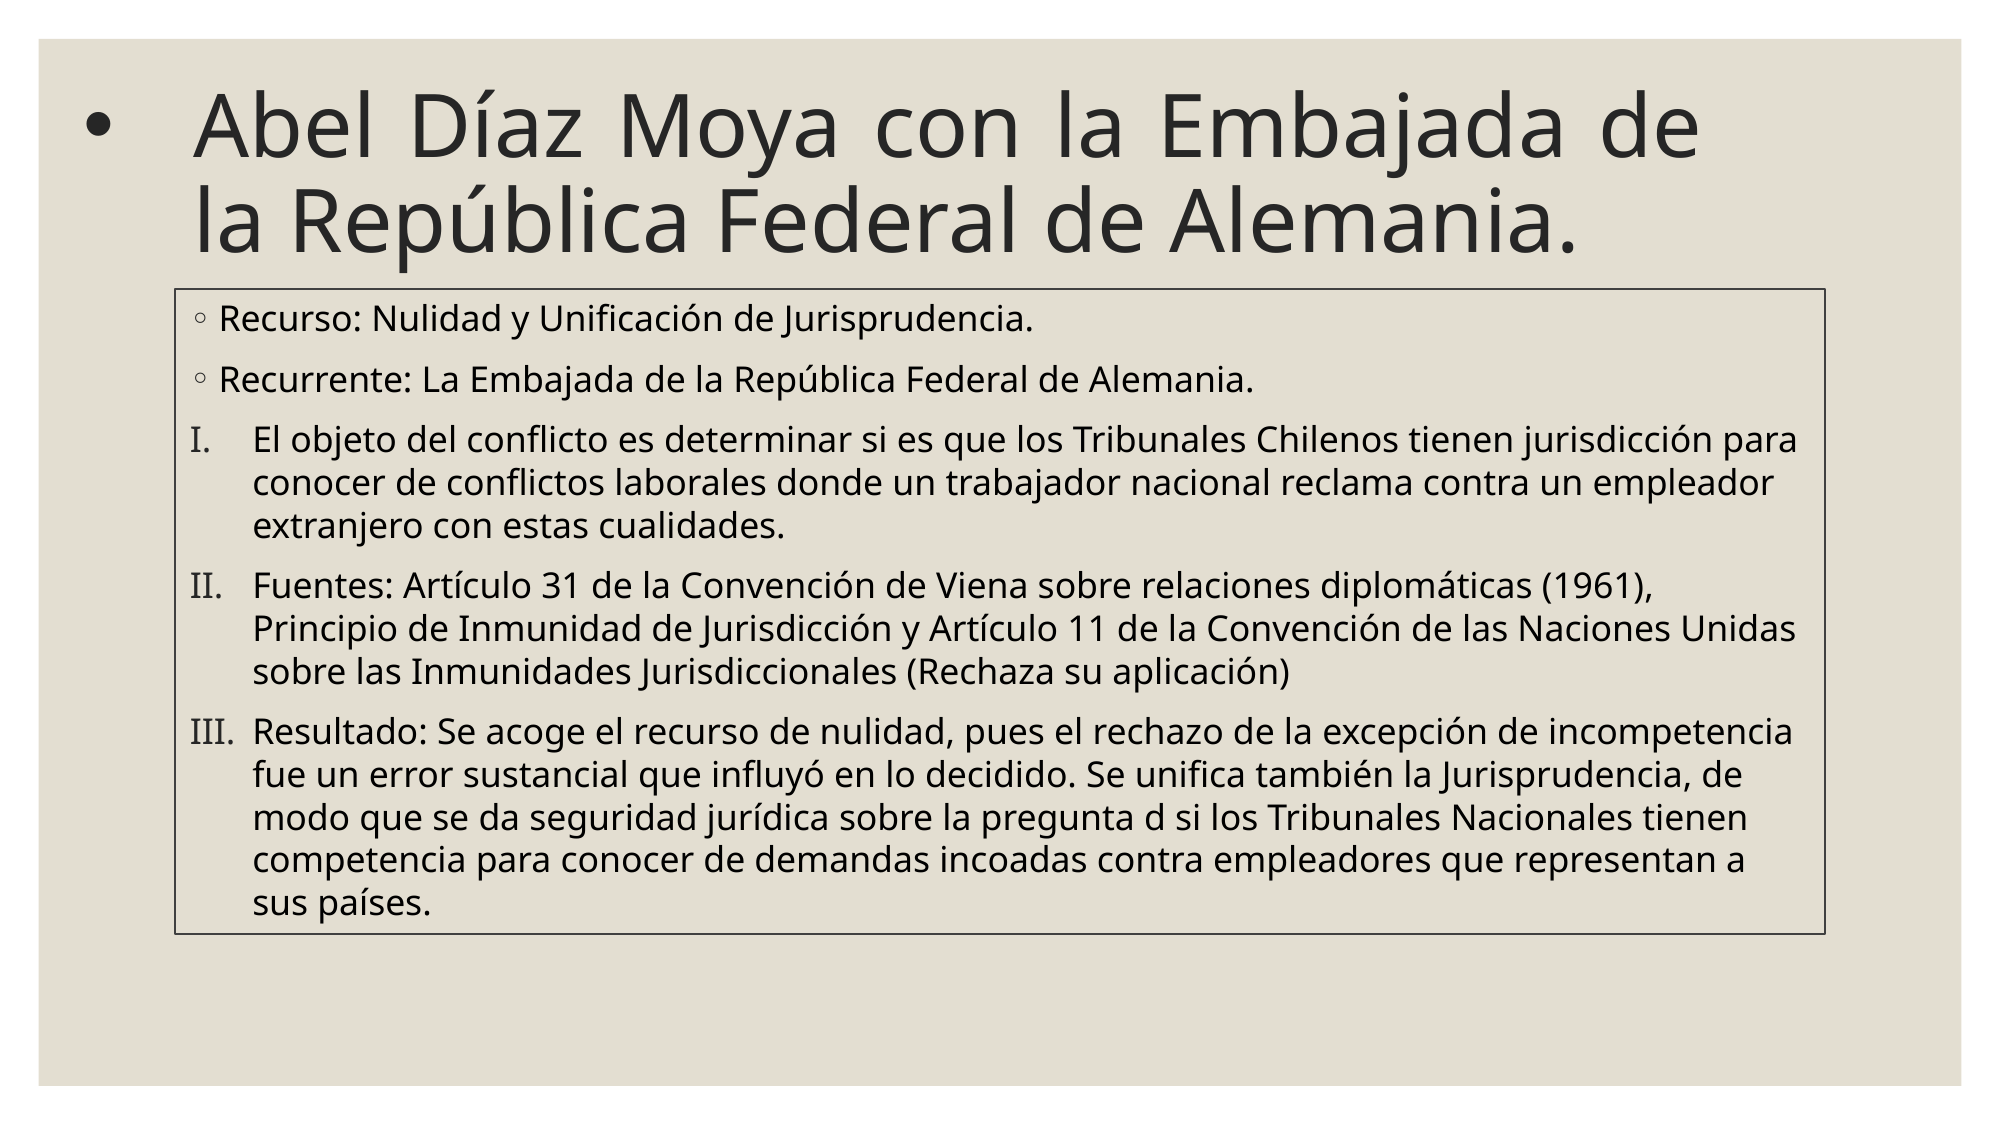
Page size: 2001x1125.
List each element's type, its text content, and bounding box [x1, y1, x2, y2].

title Abel Díaz Moya con la Embajada de la República Federal de Alemania. [68, 63, 1719, 289]
list Recurso: Nulidad y Unificación de Jurisprudencia. Recurrente: La Embajada de la República Federal de Alemania. El objeto del conflicto es determinar si es que los Tribunales Chilenos tienen jurisdicción para conocer de conflictos laborales donde un trabajador nacional reclama contra un empleador extranjero con estas cualidades. Fuentes: Artículo 31 de la Convención de Viena sobre relaciones diplomáticas (1961), Principio de Inmunidad de Jurisdicción y Artículo 11 de la Convención de las Naciones Unidas sobre las Inmunidades Jurisdiccionales (Rechaza su aplicación) Resultado: Se acoge el recurso de nulidad, pues el rechazo de la excepción de incompetencia fue un error sustancial que influyó en lo decidido. Se unifica también la Jurisprudencia, de modo que se da seguridad jurídica sobre la pregunta d si los Tribunales Nacionales tienen competencia para conocer de demandas incoadas contra empleadores que representan a sus países. [174, 288, 1825, 934]
